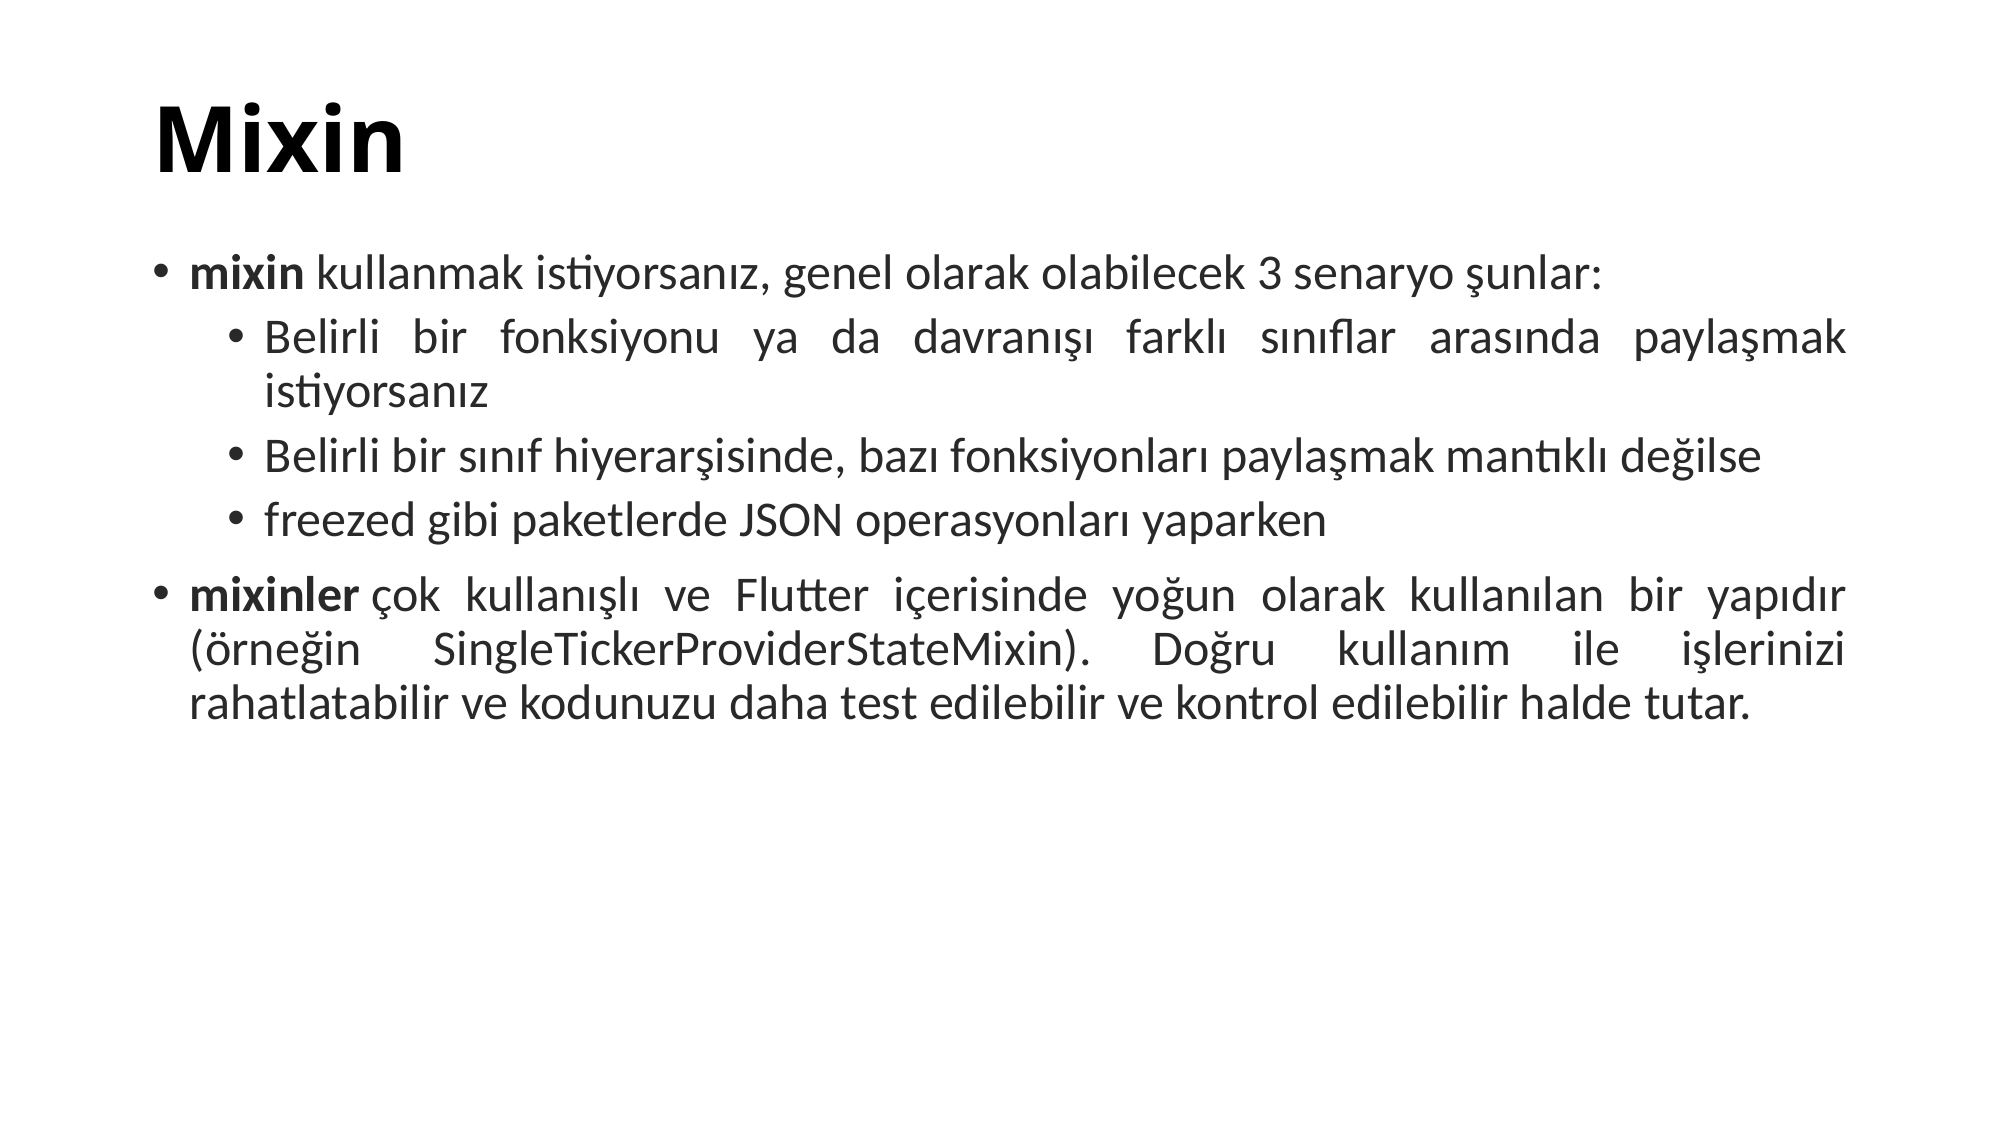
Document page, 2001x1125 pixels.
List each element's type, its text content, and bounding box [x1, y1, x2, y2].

title Mixin [137, 59, 1863, 227]
list mixin kullanmak istiyorsanız, genel olarak olabilecek 3 senaryo şunlar: Belirli bir fonksiyonu ya da davranışı farklı sınıflar arasında paylaşmak istiyorsanız Belirli bir sınıf hiyerarşisinde, bazı fonksiyonları paylaşmak mantıklı değilse freezed gibi paketlerde JSON operasyonları yaparken mixinler çok kullanışlı ve Flutter içerisinde yoğun olarak kullanılan bir yapıdır (örneğin SingleTickerProviderStateMixin). Doğru kullanım ile işlerinizi rahatlatabilir ve kodunuzu daha test edilebilir ve kontrol edilebilir halde tutar. [137, 238, 1863, 1014]
